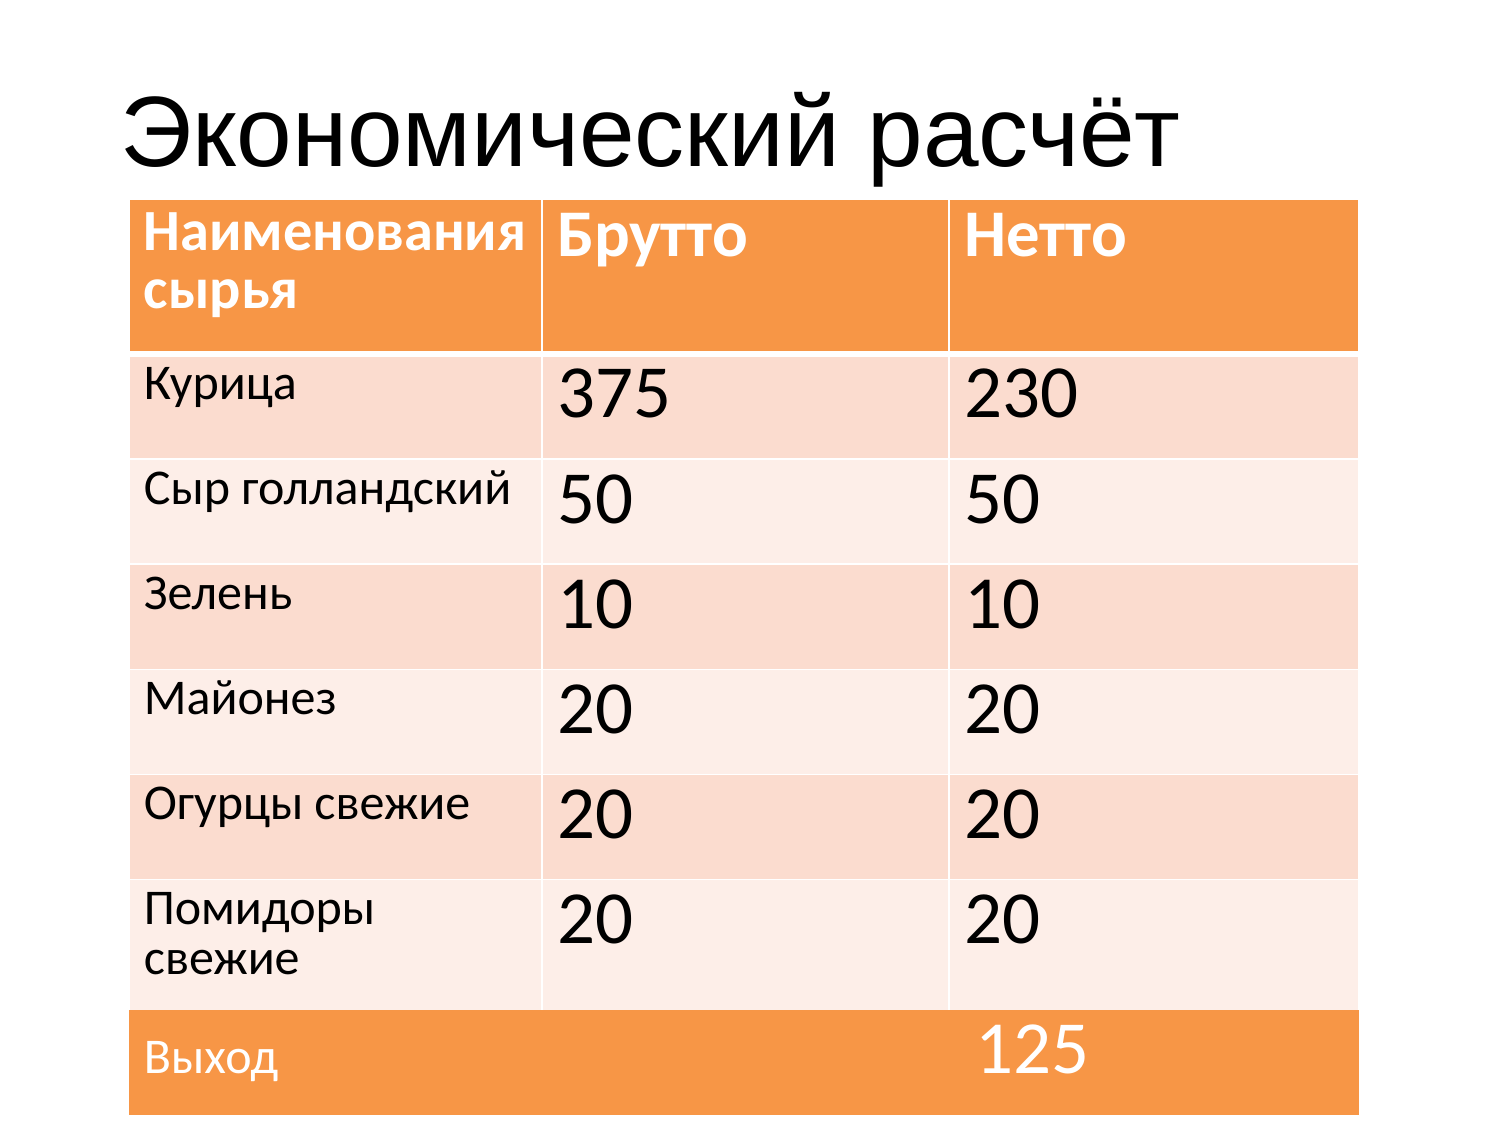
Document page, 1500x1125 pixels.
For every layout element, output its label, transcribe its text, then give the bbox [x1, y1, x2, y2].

table_cell 10 [950, 565, 1358, 669]
table_cell 20 [543, 880, 948, 1010]
table_header Наименования сырья [130, 200, 541, 351]
table_cell 10 [543, 565, 948, 669]
table_header Нетто [950, 200, 1358, 351]
table_cell 375 [543, 357, 948, 458]
table_header Брутто [543, 200, 948, 351]
table_header Выход 125 [129, 1010, 1359, 1115]
text_box Экономический расчёт [105, 58, 1348, 194]
table_cell 20 [950, 880, 1358, 1010]
table_cell Сыр голландский [130, 460, 541, 563]
table_cell Огурцы свежие [130, 775, 541, 879]
table_cell Курица [130, 357, 541, 458]
table_cell 230 [950, 357, 1358, 458]
table_cell 20 [950, 670, 1358, 774]
table_cell 20 [543, 670, 948, 774]
table_cell Майонез [130, 670, 541, 774]
table_cell 50 [950, 460, 1358, 563]
table_cell 20 [543, 775, 948, 879]
table_cell Зелень [130, 565, 541, 669]
table_cell Помидоры свежие [130, 880, 541, 1010]
table_cell 50 [543, 460, 948, 563]
table_cell 20 [950, 775, 1358, 879]
